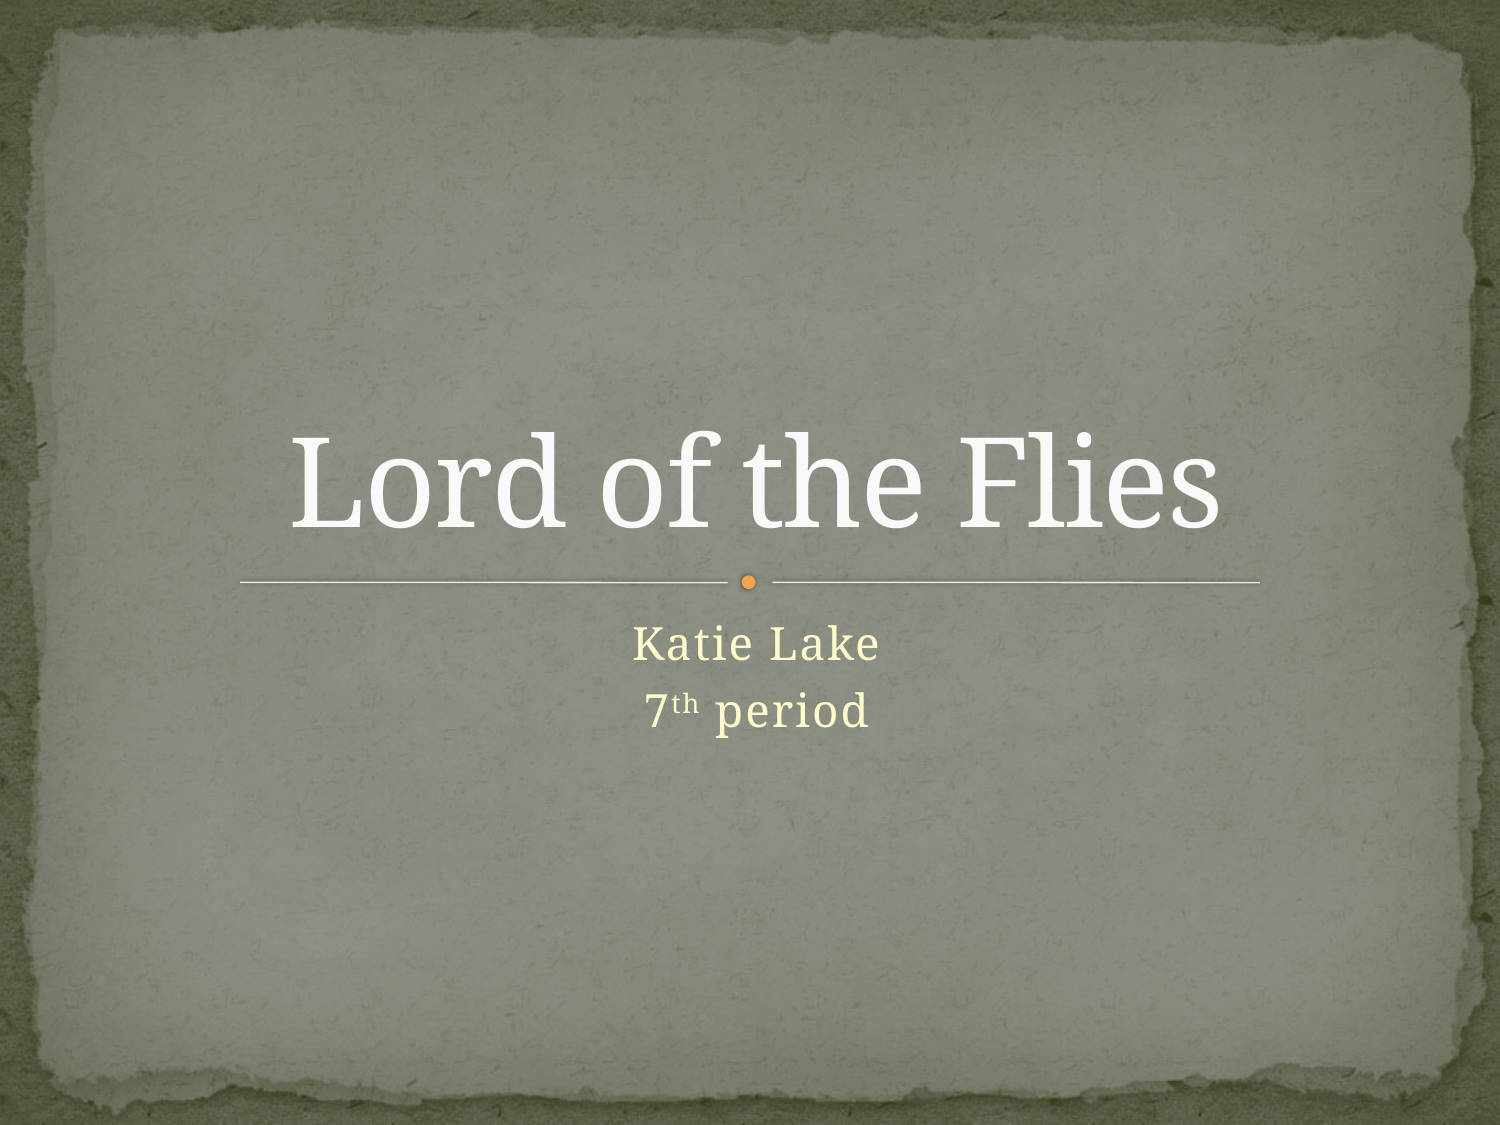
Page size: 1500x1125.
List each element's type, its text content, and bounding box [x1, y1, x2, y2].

title Lord of the Flies [74, 235, 1438, 561]
subtitle Katie Lake 7th period [75, 606, 1438, 795]
